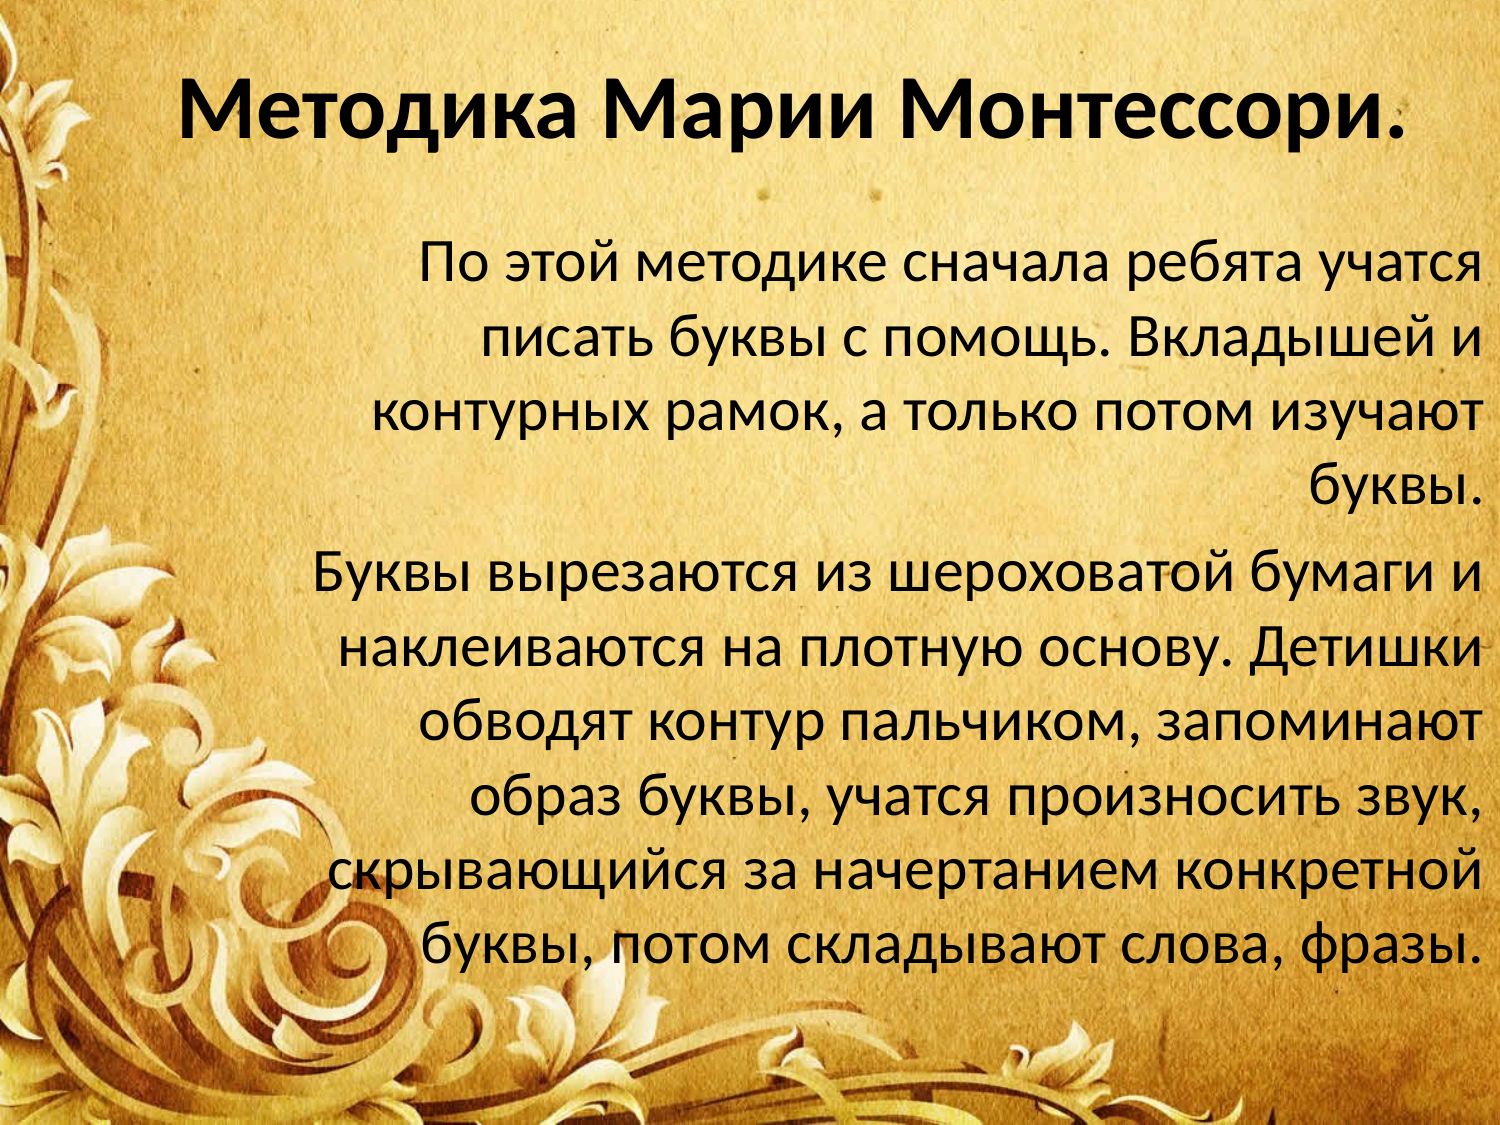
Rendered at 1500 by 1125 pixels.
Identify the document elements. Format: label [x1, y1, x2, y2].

list [0, 0, 1500, 1125]
